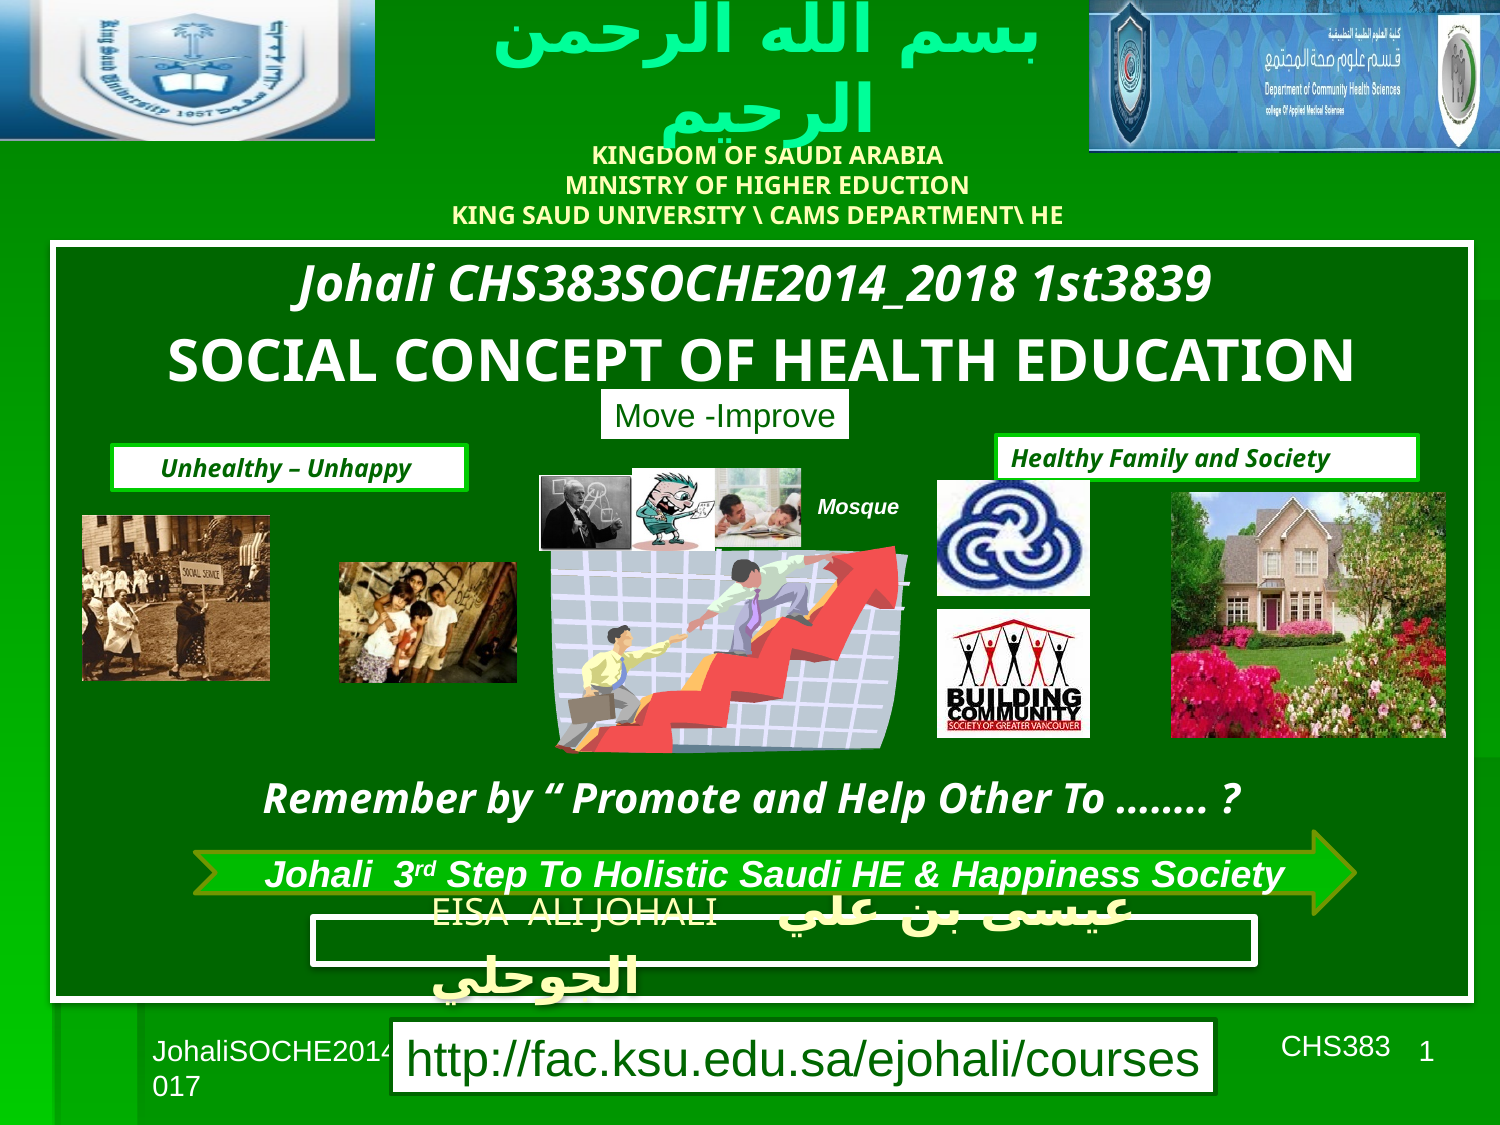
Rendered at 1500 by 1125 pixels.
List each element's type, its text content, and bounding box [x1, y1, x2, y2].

text_box Unhealthy – Unhappy [110, 443, 469, 492]
footer CHS383 [1218, 1019, 1500, 1098]
text_box Johali 3rd Step To Holistic Saudi HE & Happiness Society [192, 829, 1358, 916]
slide_number JohaliSOCHE2014_2017 [137, 1024, 450, 1103]
picture [339, 562, 517, 683]
picture [81, 515, 271, 682]
picture [538, 468, 915, 757]
picture [937, 480, 1091, 597]
picture [937, 609, 1091, 739]
picture [1171, 491, 1447, 738]
text_box Healthy Family and Society [994, 433, 1420, 482]
slide_number 1 [1137, 1024, 1451, 1103]
picture [0, 0, 376, 141]
title KINGDOM OF SAUDI ARABIA MINISTRY OF HIGHER EDUCTION KING SAUD UNIVERSITY \ CAMS DEPARTMENT\ HE [395, 125, 1140, 239]
text_box Move -Improve [597, 385, 853, 443]
text_box Mosque [807, 485, 914, 527]
picture [1089, 0, 1500, 153]
list Johali CHS383SOCHE2014_2018 1st3839 SOCIAL CONCEPT OF HEALTH EDUCATION Remember by “ Promote and Help Other To …….. ? [50, 240, 1474, 1003]
text_box http://fac.ksu.edu.sa/ejohali/courses [389, 1017, 1218, 1096]
text_box EISA ALI JOHALI عيسى بن علي الجوحلي [310, 914, 1258, 967]
text_box بسم الله الرحمن الرحيم [430, 15, 1084, 118]
